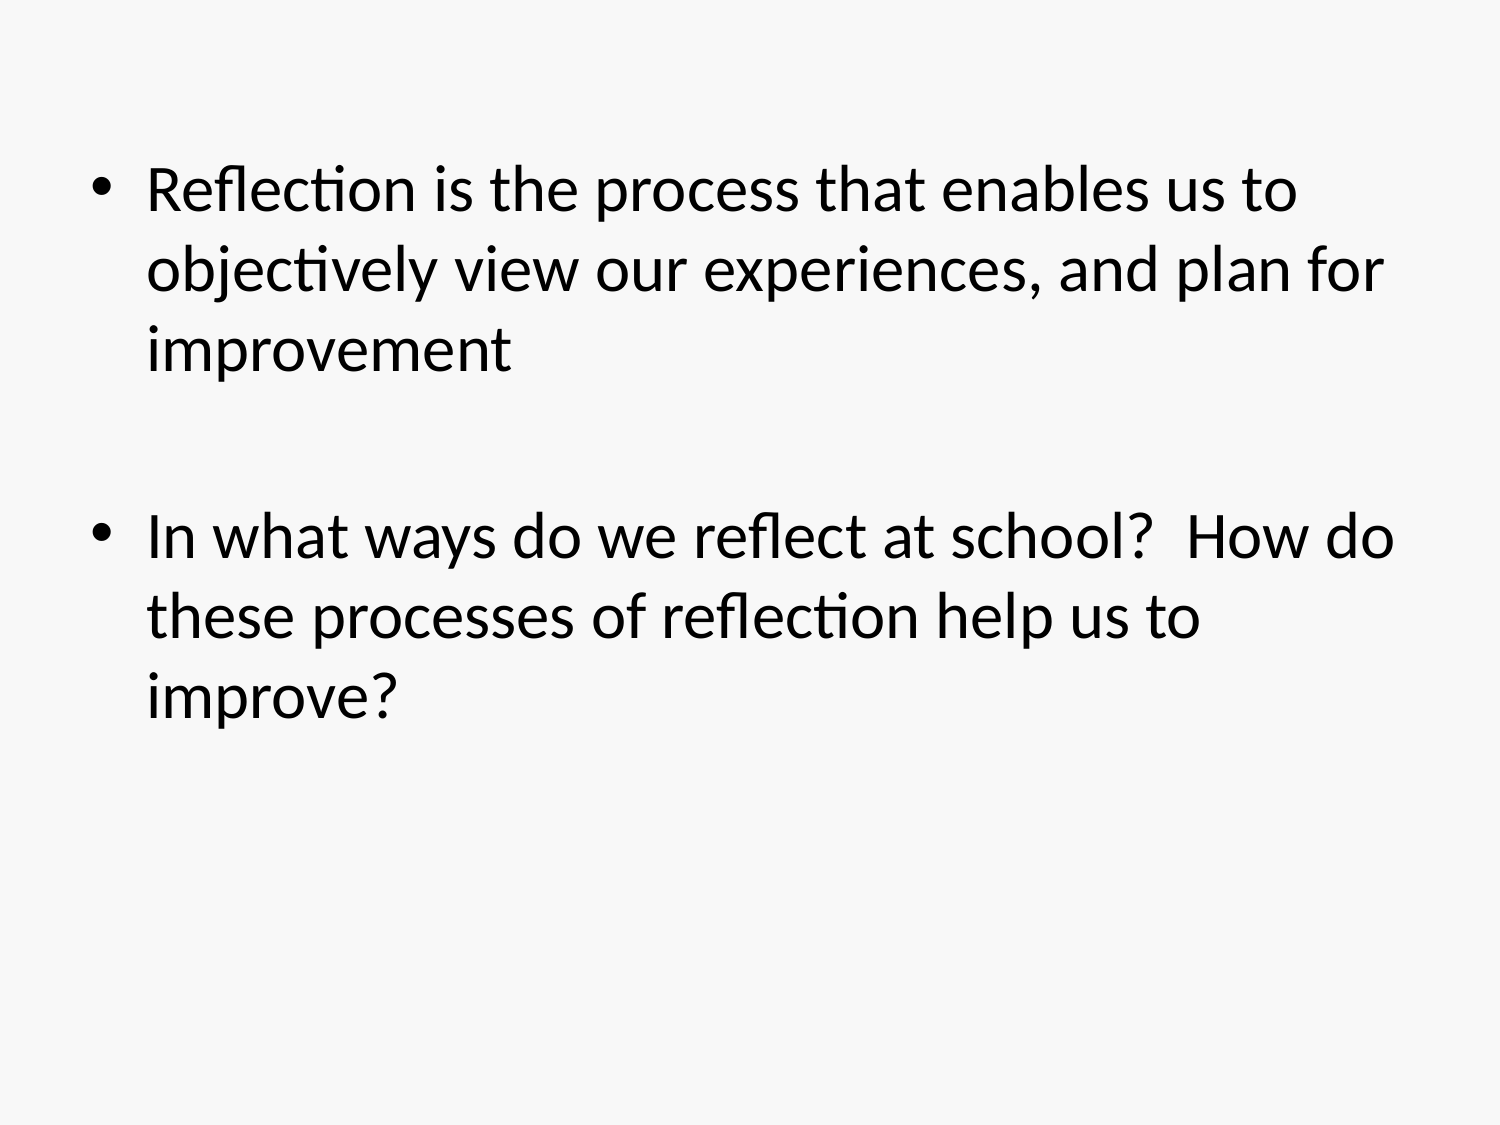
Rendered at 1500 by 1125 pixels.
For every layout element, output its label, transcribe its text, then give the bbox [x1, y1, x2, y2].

list Reflection is the process that enables us to objectively view our experiences, and plan for improvement In what ways do we reflect at school? How do these processes of reflection help us to improve? [75, 137, 1425, 880]
